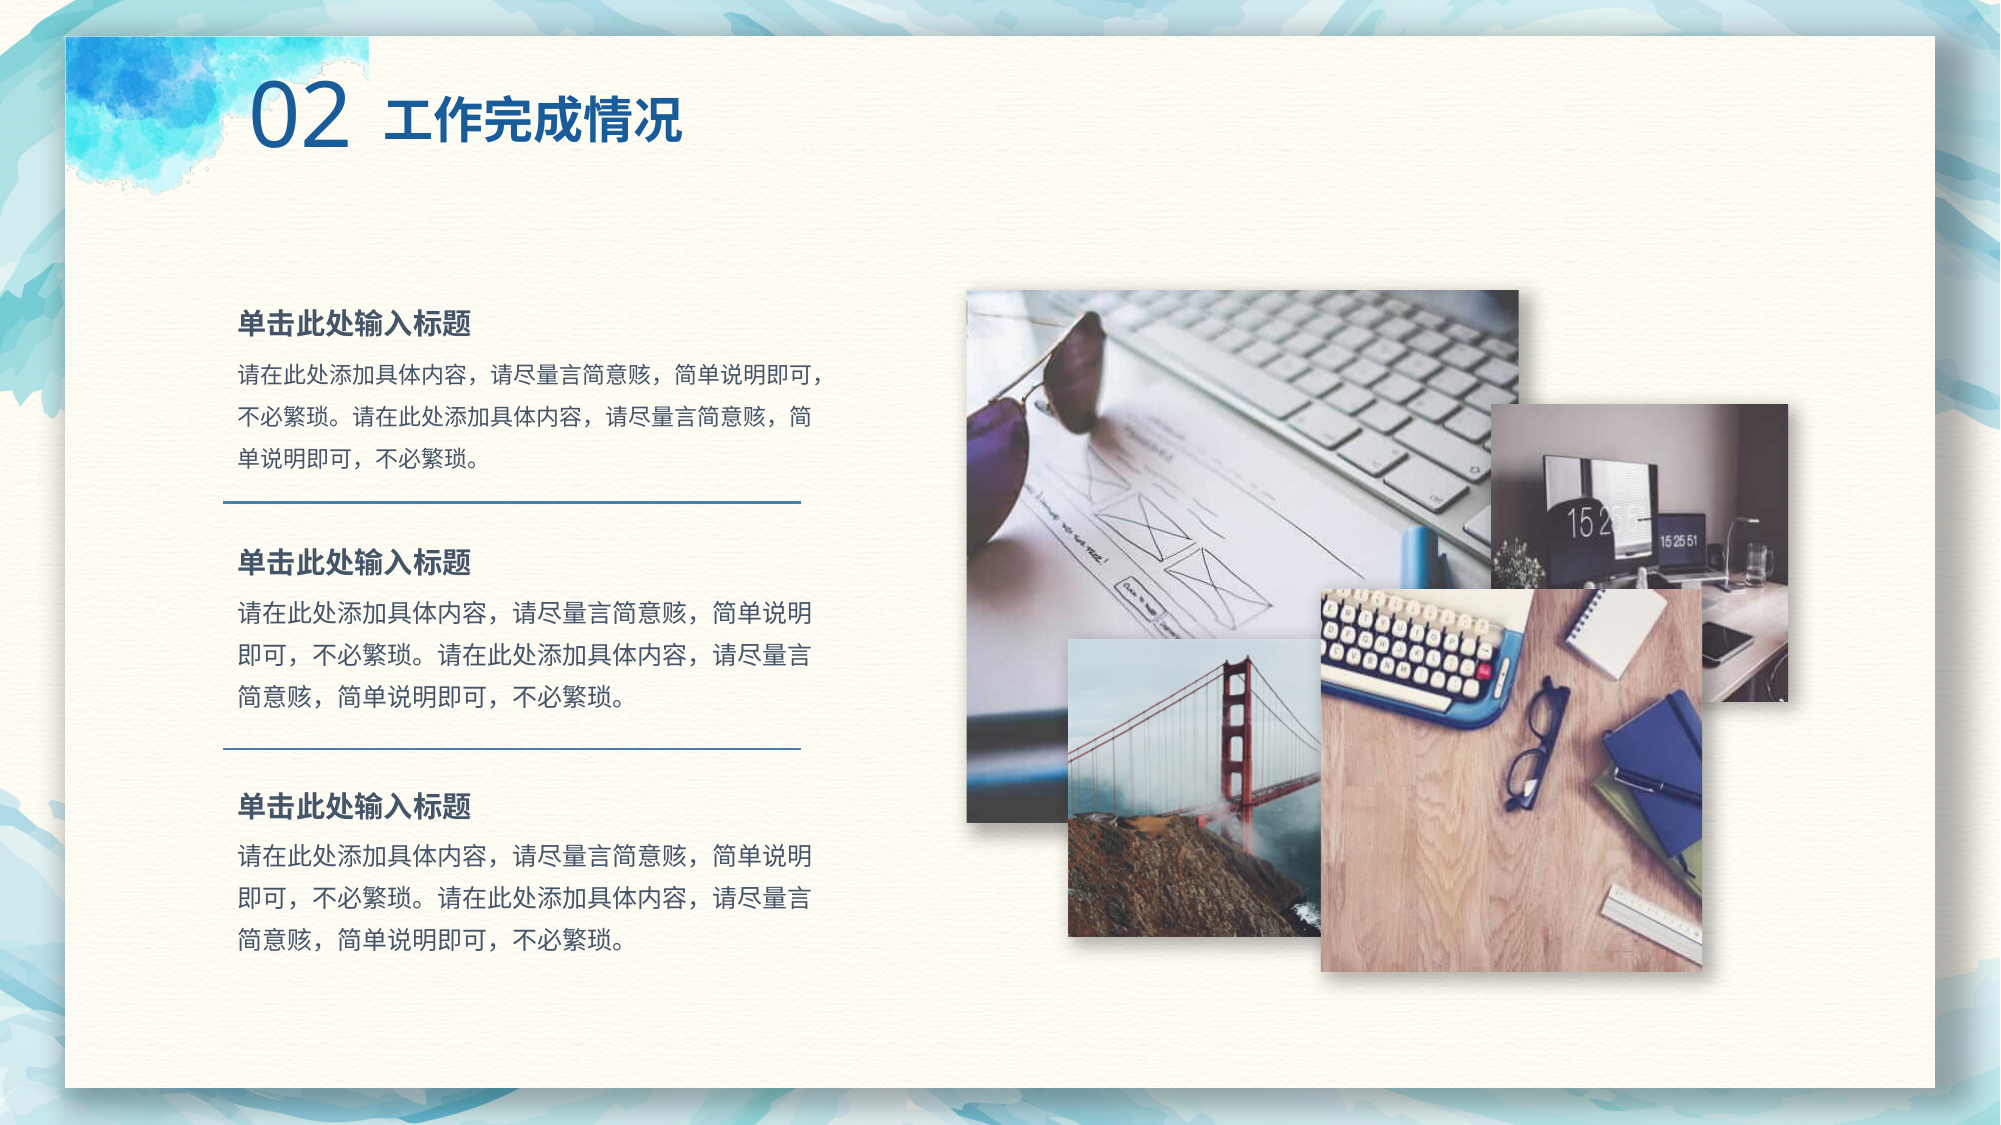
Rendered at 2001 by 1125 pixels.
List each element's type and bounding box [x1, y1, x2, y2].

picture [0, 0, 2000, 1125]
text_box [223, 780, 843, 964]
text_box [223, 298, 843, 481]
text_box [223, 537, 843, 720]
